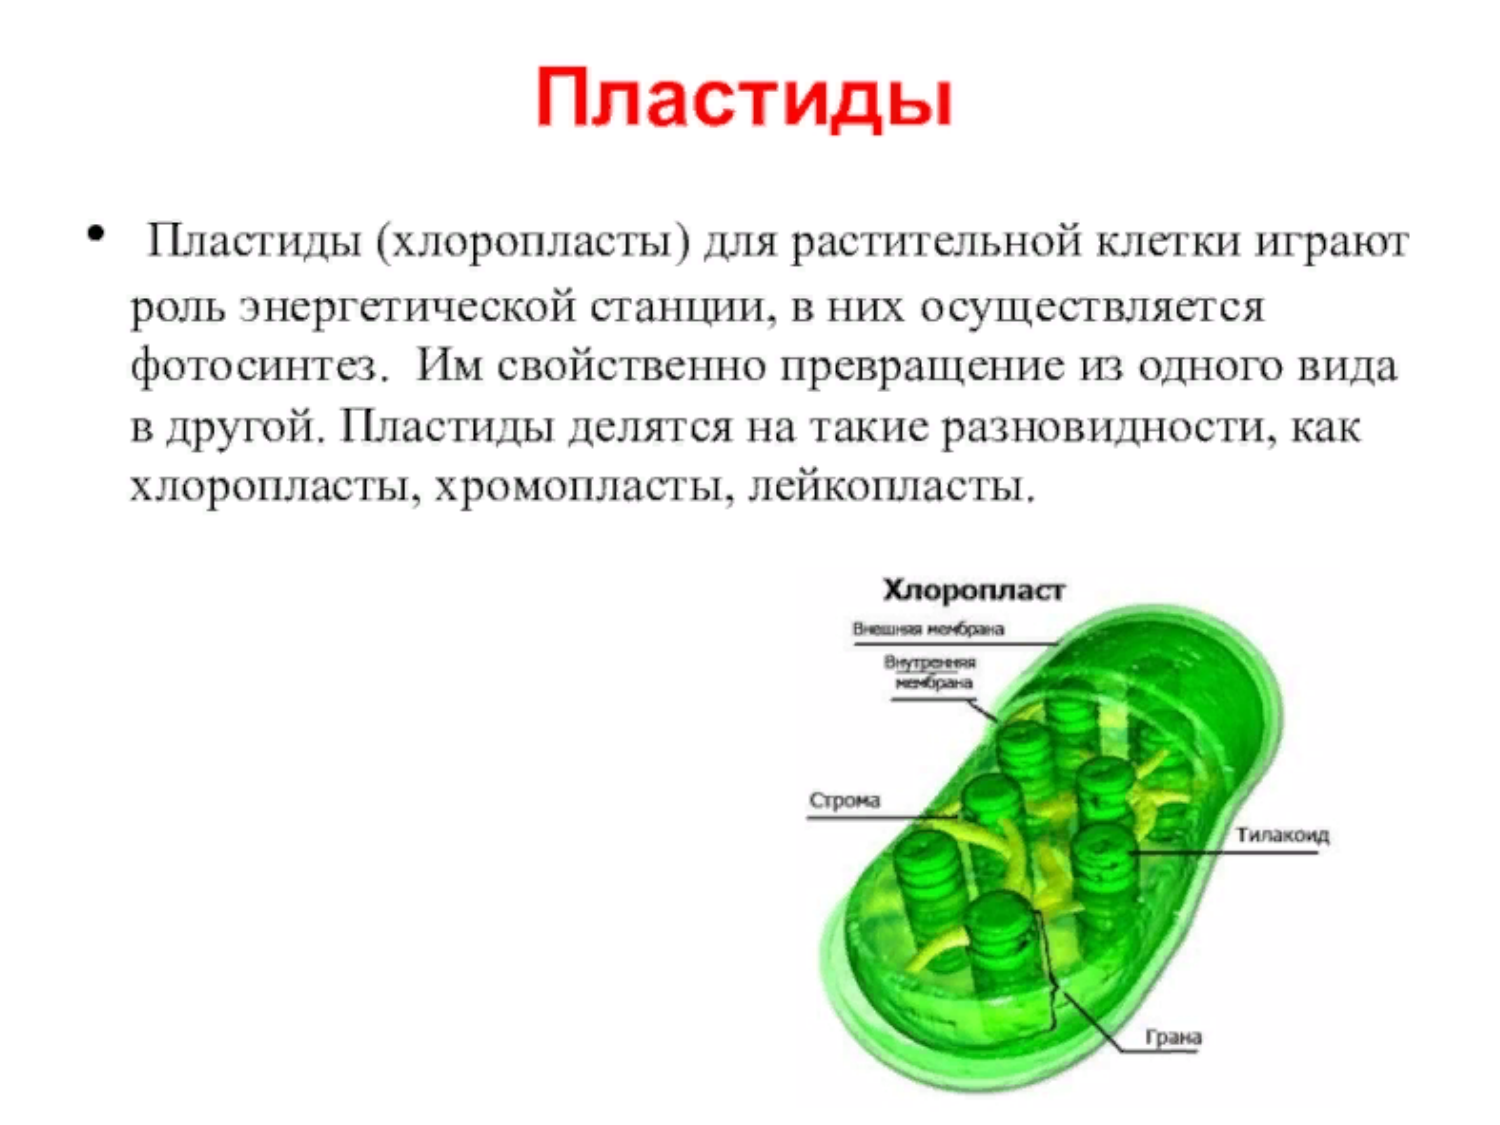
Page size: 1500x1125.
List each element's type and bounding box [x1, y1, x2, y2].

list [0, 0, 1500, 1125]
